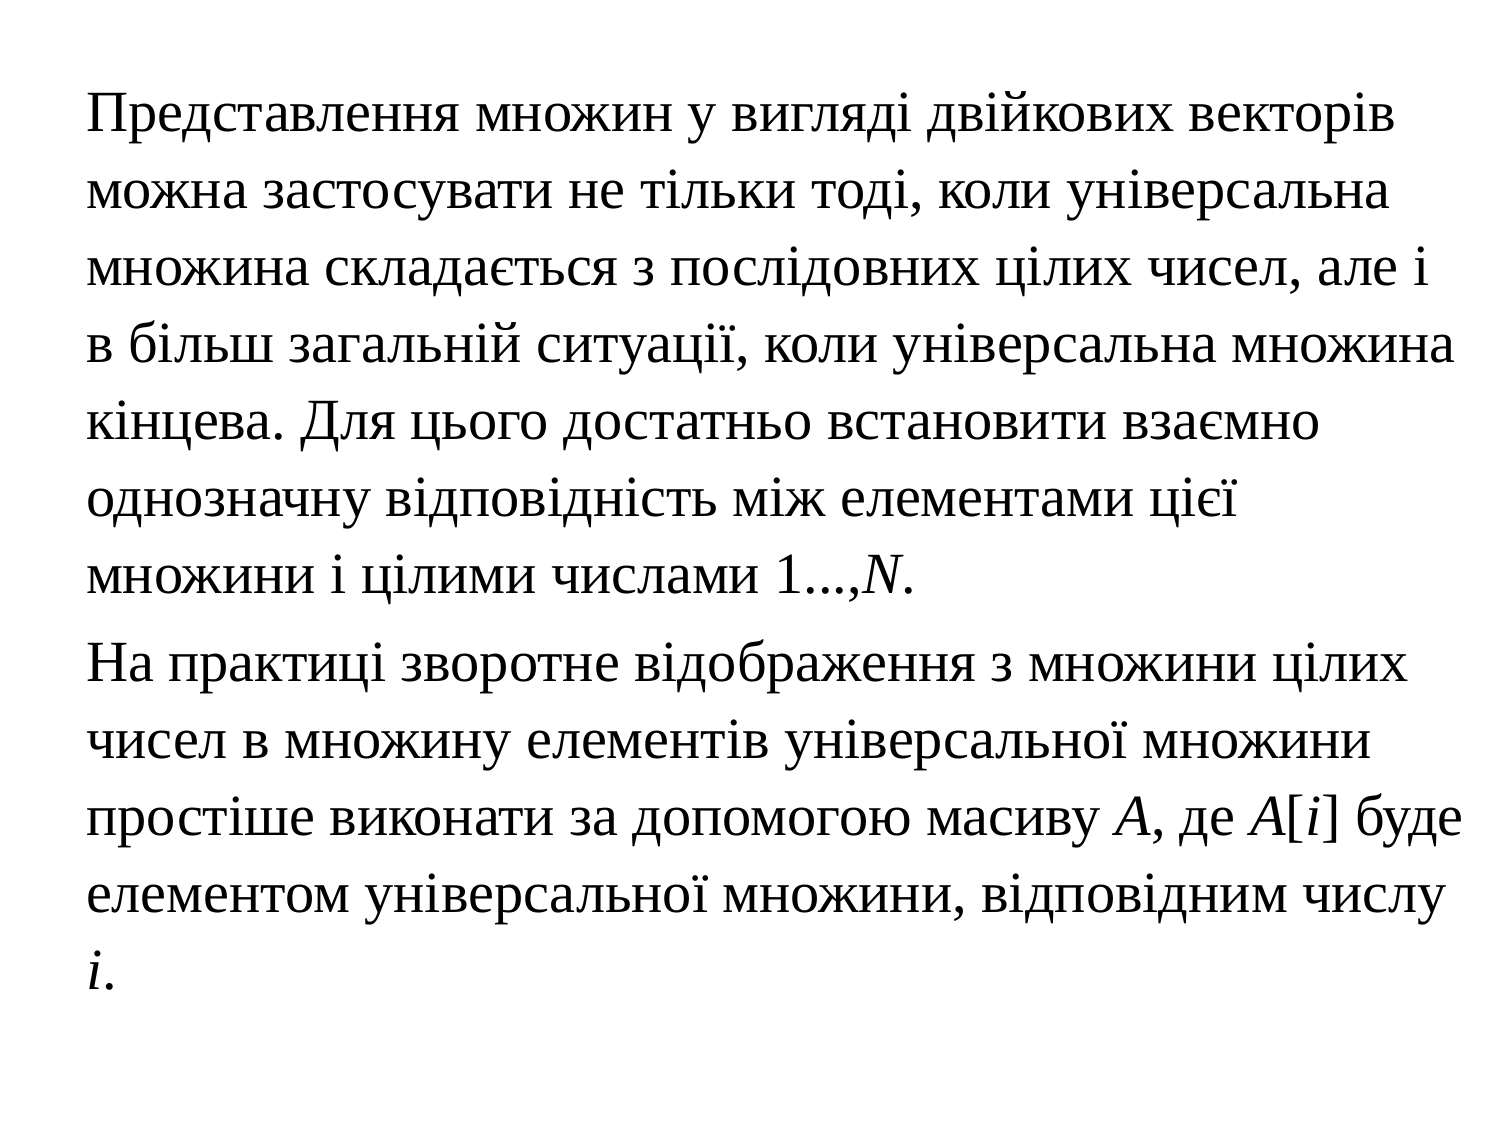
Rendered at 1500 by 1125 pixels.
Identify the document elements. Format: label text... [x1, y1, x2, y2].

list Представлення множин у вигляді двійкових векторів можна застосувати не тільки тоді, коли універсальна множина складається з послідовних цілих чисел, але і в більш загальній ситуації, коли універсальна множина кінцева. Для цього достатньо встановити взаємно однозначну відповідність між елементами цієї множини і цілими числами 1...,N. На практиці зворотне відображення з множини цілих чисел в множину елементів універсальної множини простіше виконати за допомогою масиву А, де A[i] буде елементом універсальної множини, відповідним числу i. [0, 58, 1500, 1125]
